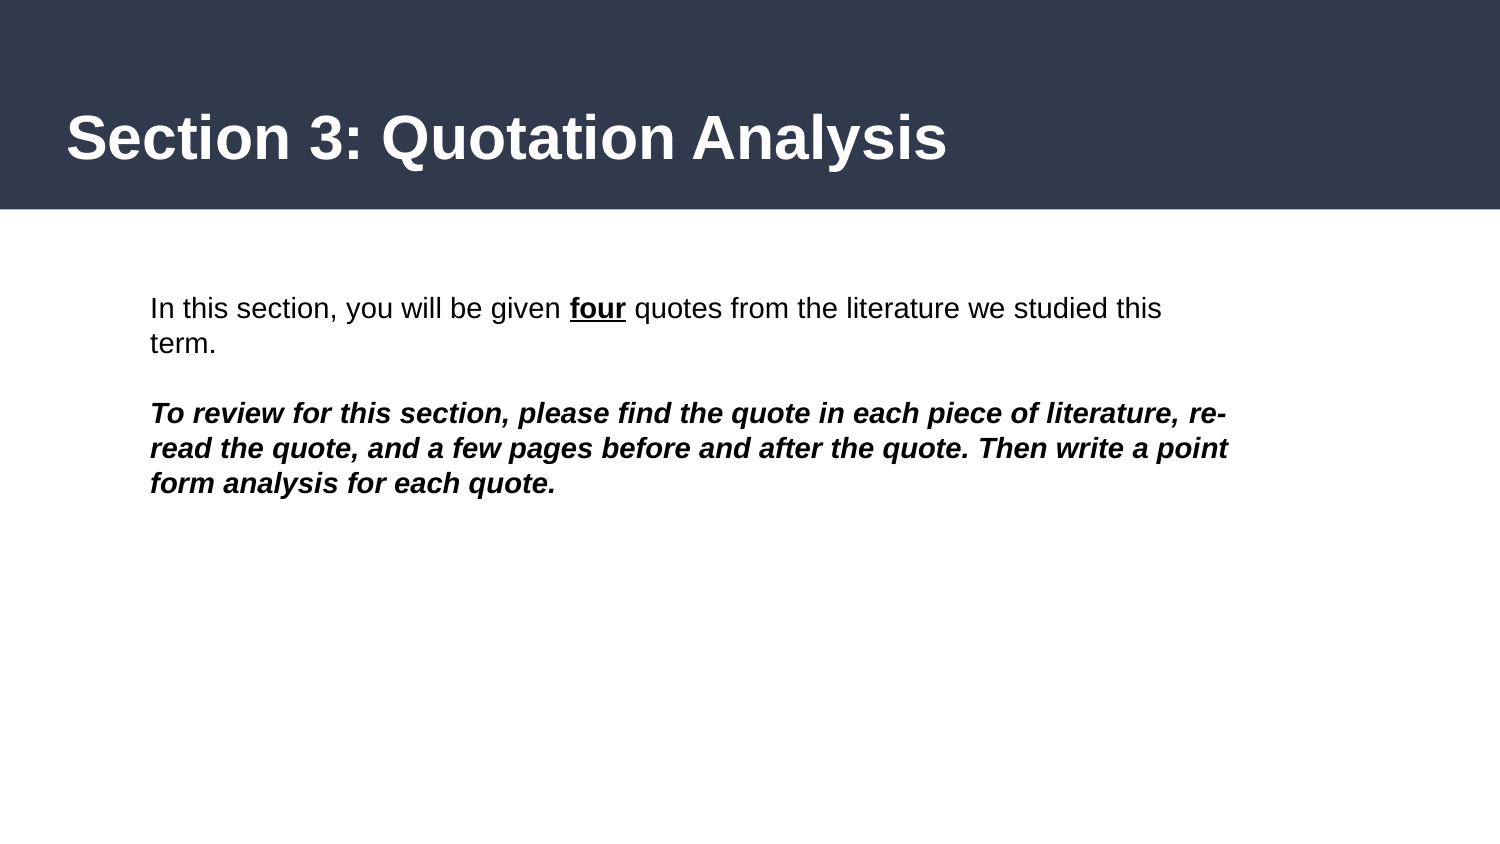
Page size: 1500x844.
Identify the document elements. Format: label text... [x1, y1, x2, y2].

title Section 3: Quotation Analysis [51, 82, 1449, 185]
text_box In this section, you will be given four quotes from the literature we studied this term. To review for this section, please find the quote in each piece of literature, re-read the quote, and a few pages before and after the quote. Then write a point form analysis for each quote. [135, 274, 1246, 715]
